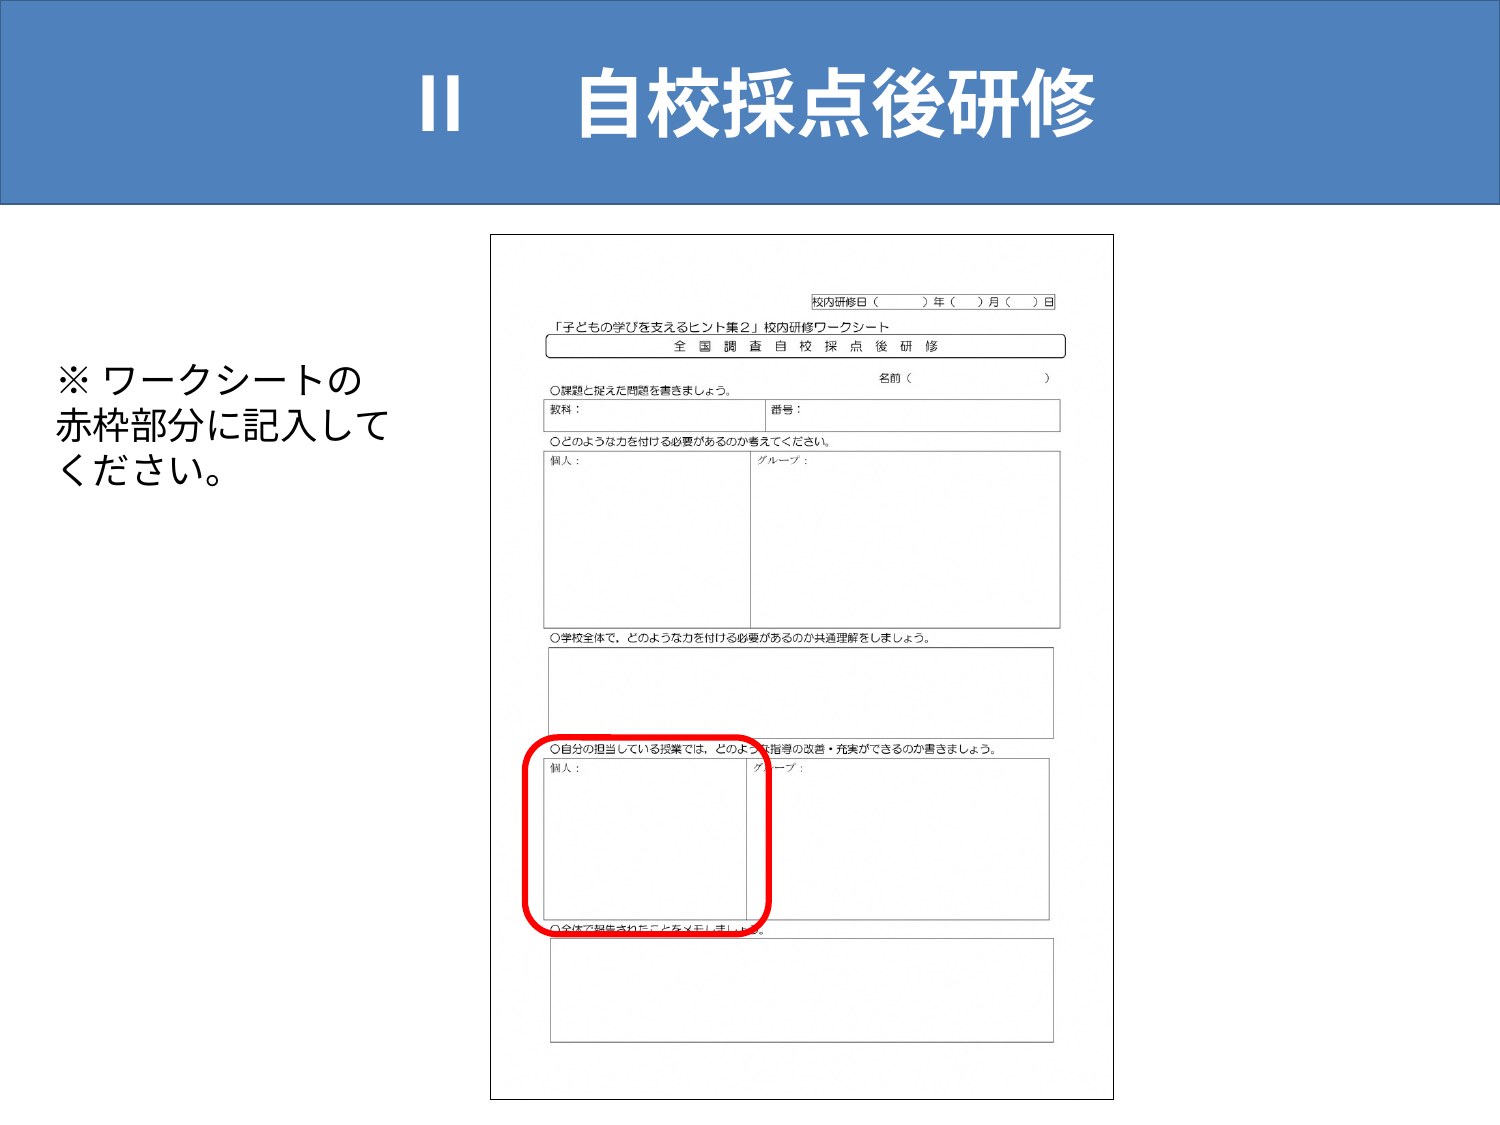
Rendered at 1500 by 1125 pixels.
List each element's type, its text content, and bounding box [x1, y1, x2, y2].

picture [490, 234, 1114, 1101]
text_box Ⅱ 自校採点後研修 [0, 0, 1500, 205]
text_box ※ワークシートの 赤枠部分に記入してください。 [40, 349, 410, 500]
